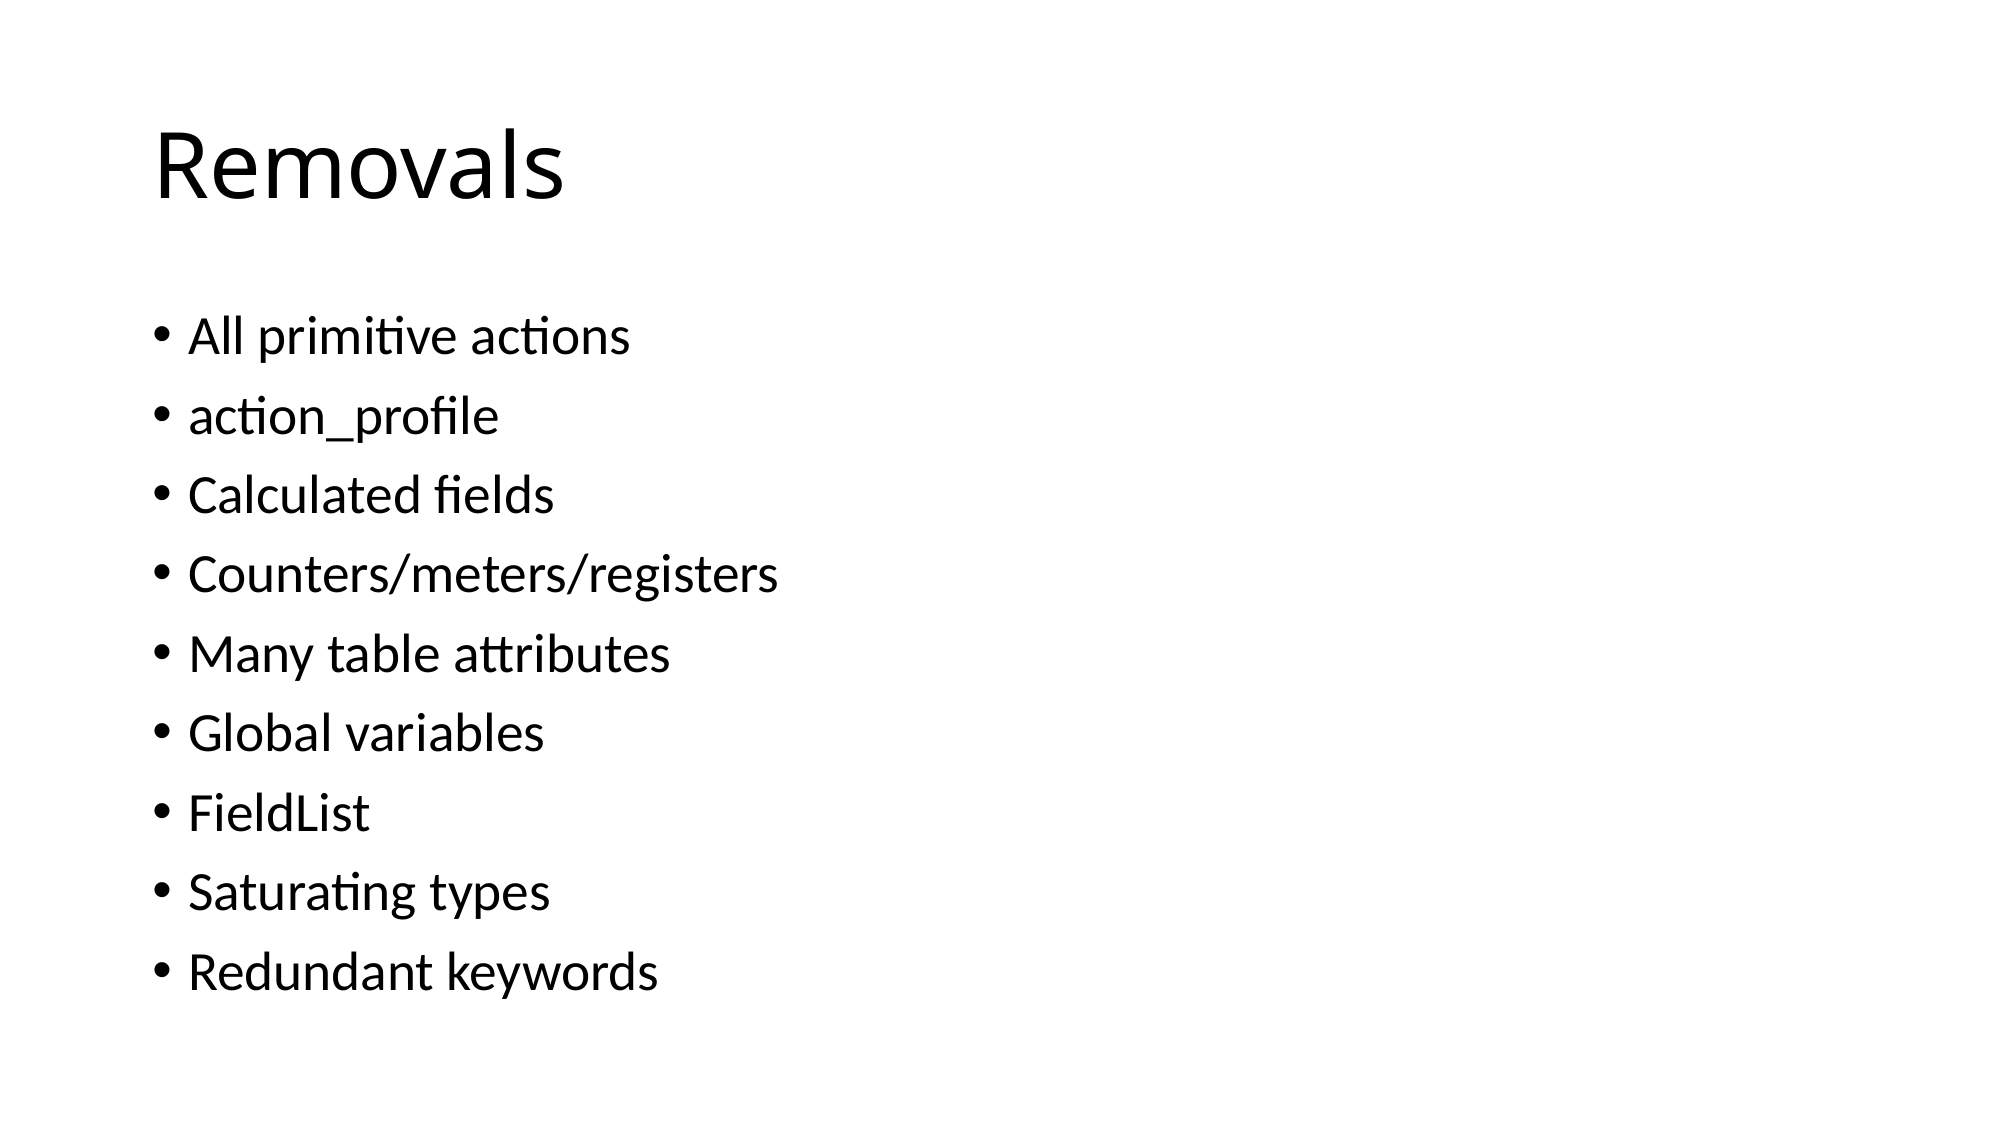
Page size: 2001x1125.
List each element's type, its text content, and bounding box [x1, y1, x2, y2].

title Removals [137, 59, 1863, 278]
list All primitive actions action_profile Calculated fields Counters/meters/registers Many table attributes Global variables FieldList Saturating types Redundant keywords [137, 299, 1863, 1014]
